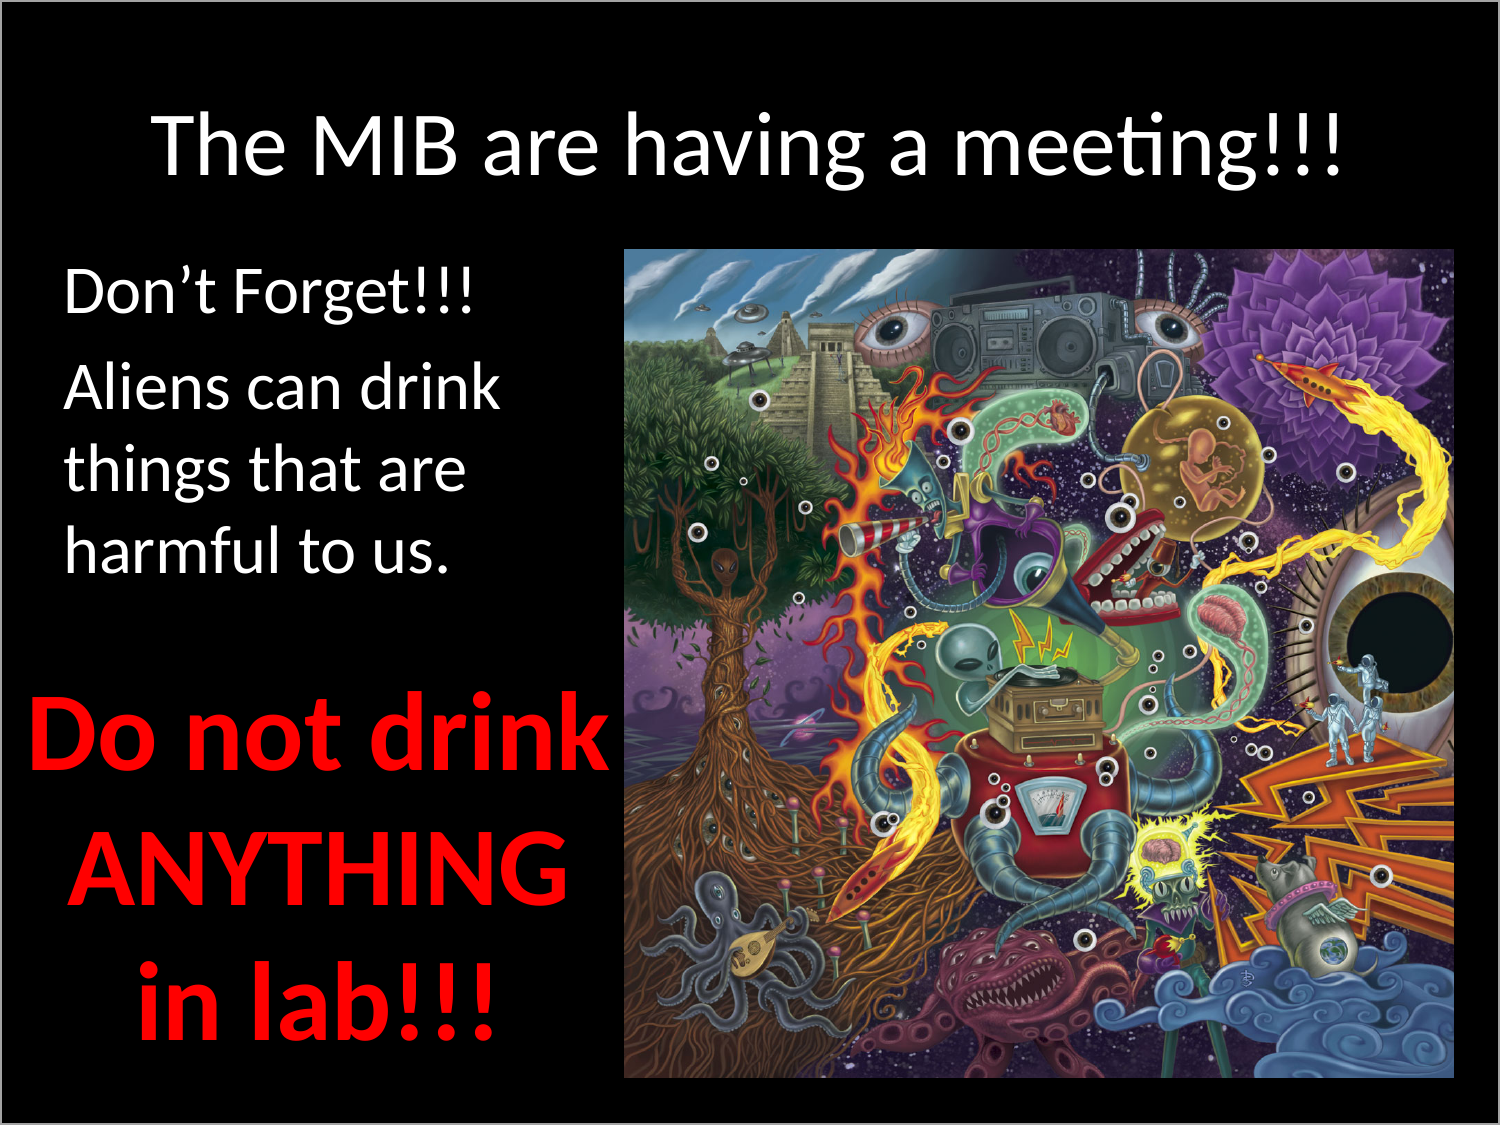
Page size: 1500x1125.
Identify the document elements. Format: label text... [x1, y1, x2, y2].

list Don’t Forget!!! Aliens can drink things that are harmful to us. [0, 237, 638, 649]
text_box Do not drink ANYTHING in lab!!! [0, 649, 619, 1070]
text_box [0, 0, 1500, 1125]
title The MIB are having a meeting!!! [75, 45, 1425, 233]
picture [624, 249, 1454, 1079]
